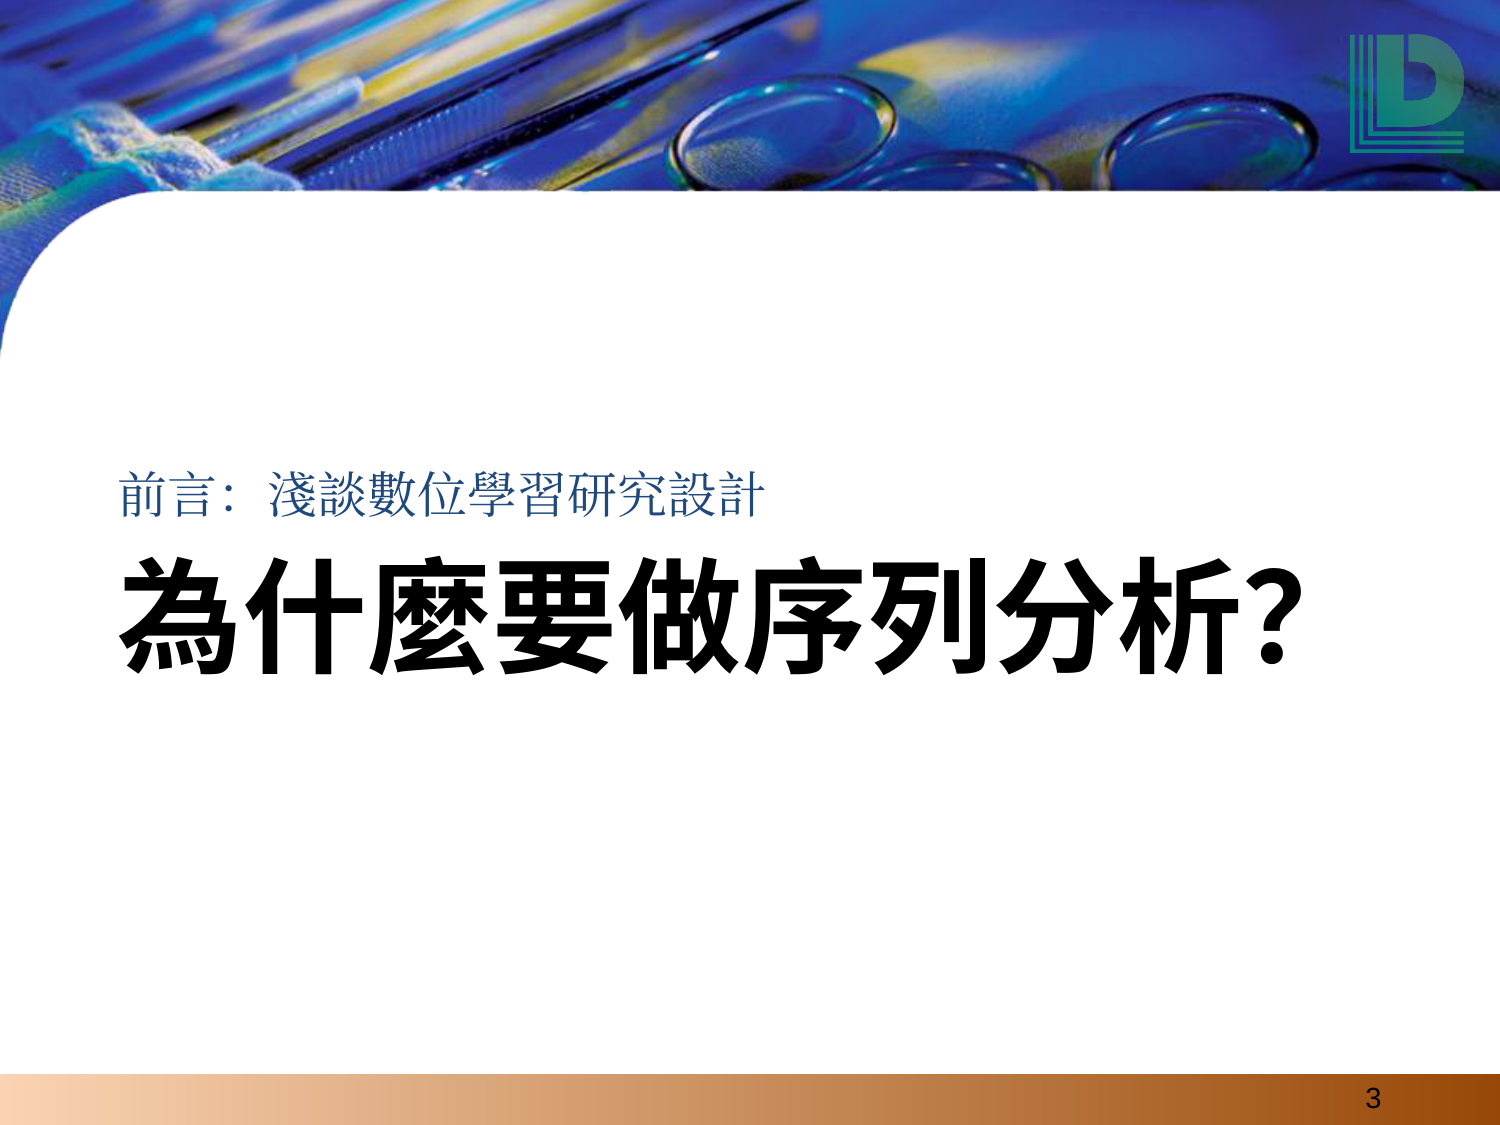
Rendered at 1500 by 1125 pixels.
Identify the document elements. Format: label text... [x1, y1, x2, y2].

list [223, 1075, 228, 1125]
slide_number ‹#› [1350, 1074, 1488, 1118]
table_cell 2 [369, 1075, 373, 1125]
picture [0, 0, 1500, 383]
title 為什麼要做序列分析？ [102, 531, 1397, 999]
list 前言：淺談數位學習研究設計 [102, 284, 1397, 531]
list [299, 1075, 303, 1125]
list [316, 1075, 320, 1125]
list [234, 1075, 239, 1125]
